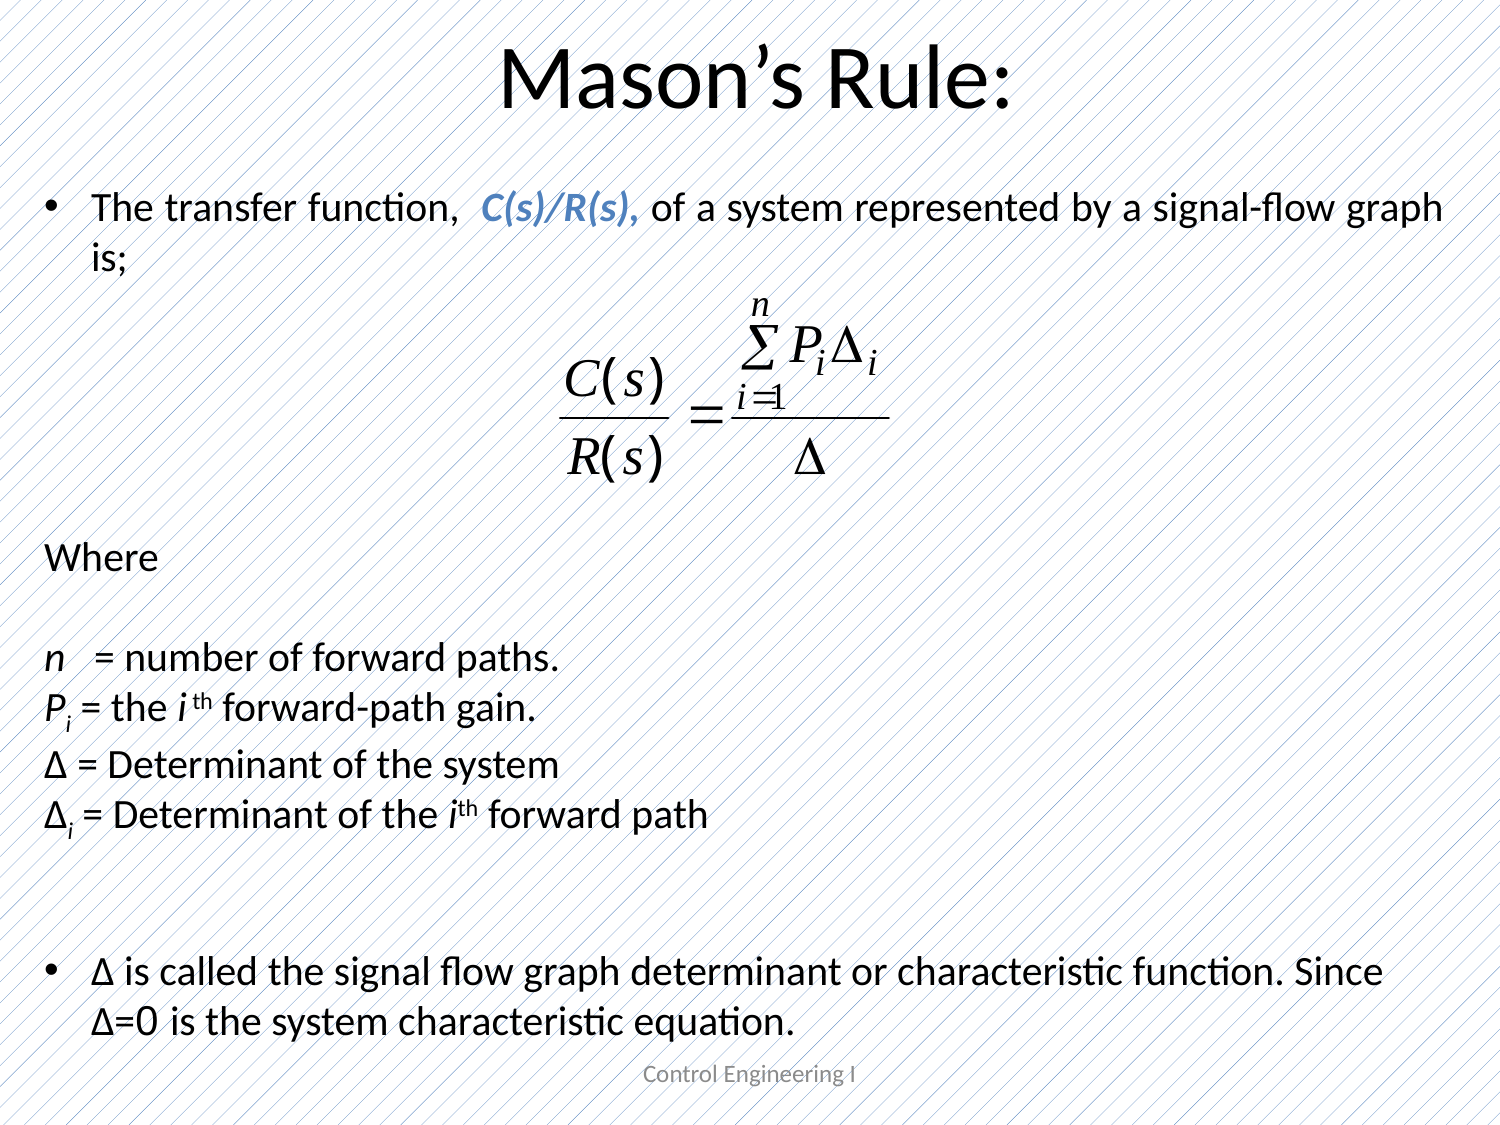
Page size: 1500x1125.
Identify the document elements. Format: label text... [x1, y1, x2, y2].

text_box The transfer function, C(s)/R(s), of a system represented by a signal-flow graph is; Where n = number of forward paths. Pi = the i th forward-path gain. ∆ = Determinant of the system ∆i = Determinant of the ith forward path ∆ is called the signal flow graph determinant or characteristic function. Since ∆=0 is the system characteristic equation. [29, 172, 1459, 1052]
footer Control Engineering I [512, 1042, 988, 1103]
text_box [548, 273, 904, 492]
title Mason’s Rule: [75, 7, 1438, 136]
